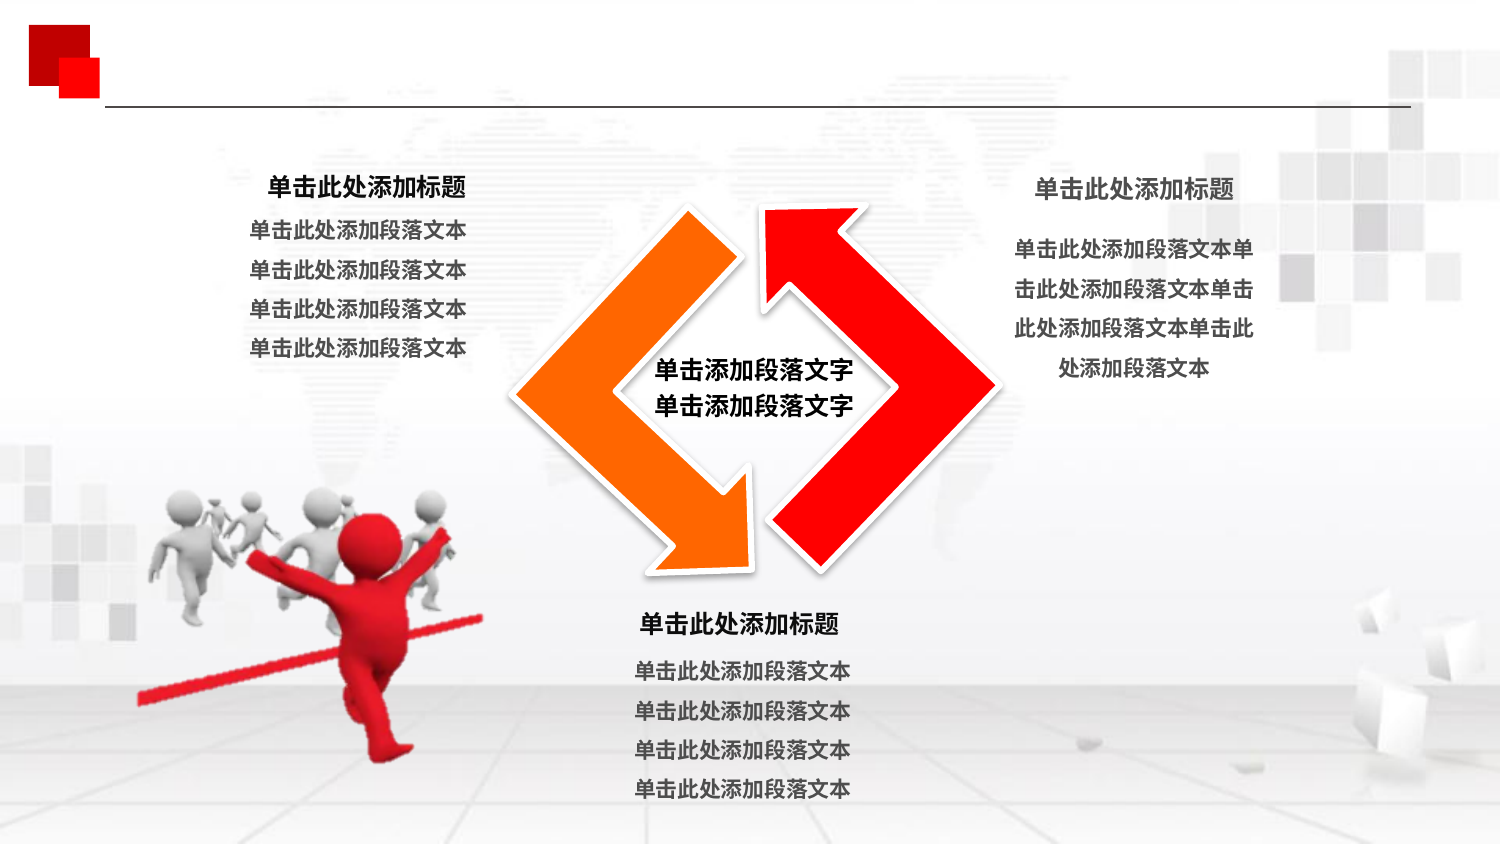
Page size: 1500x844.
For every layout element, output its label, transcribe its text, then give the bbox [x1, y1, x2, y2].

text_box 单击此处添加段落文本单击此处添加段落文本单击此处添加段落文本单击此处添加段落文本 [999, 215, 1270, 388]
text_box 单击此处添加标题 [1001, 159, 1268, 211]
text_box 单击此处添加标题 [602, 600, 877, 646]
text_box [508, 203, 756, 577]
text_box 单击此处添加段落文本单击此处添加段落文本单击此处添加段落文本单击此处添加段落文本 [230, 196, 486, 369]
picture [0, 0, 1500, 844]
text_box 单击此处添加标题 [234, 163, 500, 209]
text_box 单击添加段落文字 单击添加段落文字 [639, 340, 874, 428]
text_box 单击此处添加段落文本单击此处添加段落文本单击此处添加段落文本单击此处添加段落文本 [613, 646, 873, 810]
text_box [758, 201, 1002, 575]
